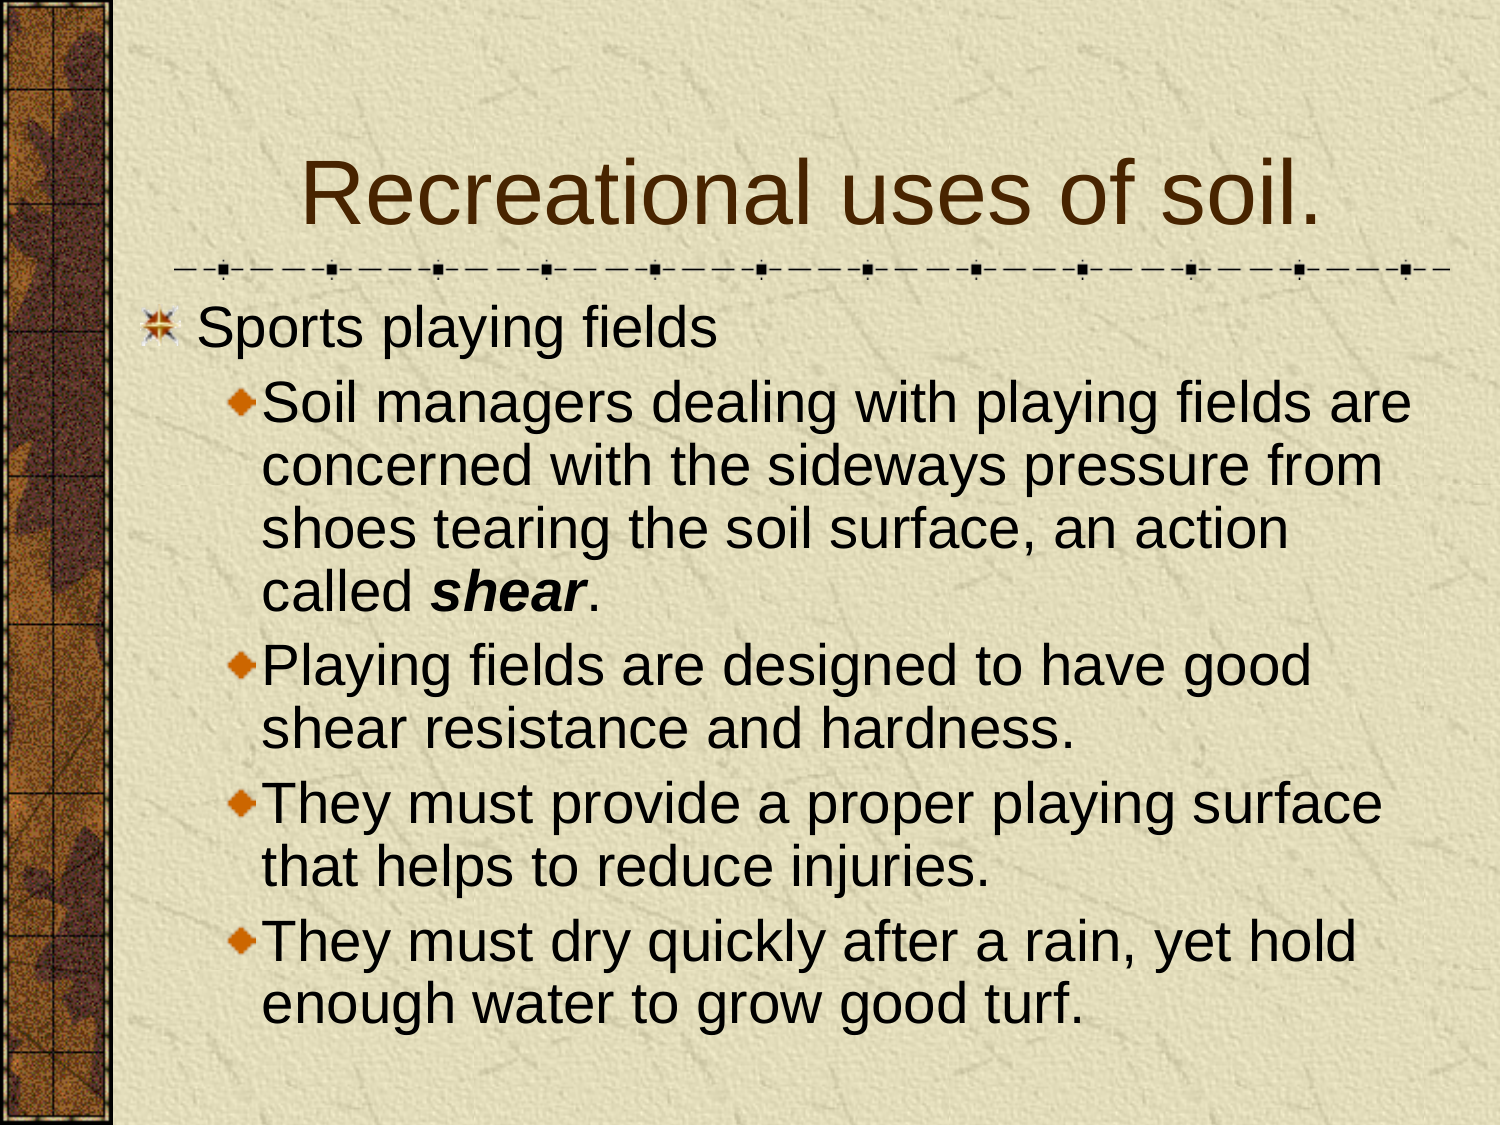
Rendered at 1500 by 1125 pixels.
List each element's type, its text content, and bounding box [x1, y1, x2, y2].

list Sports playing fields Soil managers dealing with playing fields are concerned with the sideways pressure from shoes tearing the soil surface, an action called shear. Playing fields are designed to have good shear resistance and hardness. They must provide a proper playing surface that helps to reduce injuries. They must dry quickly after a rain, yet hold enough water to grow good turf. [124, 289, 1449, 1088]
title Recreational uses of soil. [174, 62, 1451, 251]
picture [0, 0, 1500, 1125]
